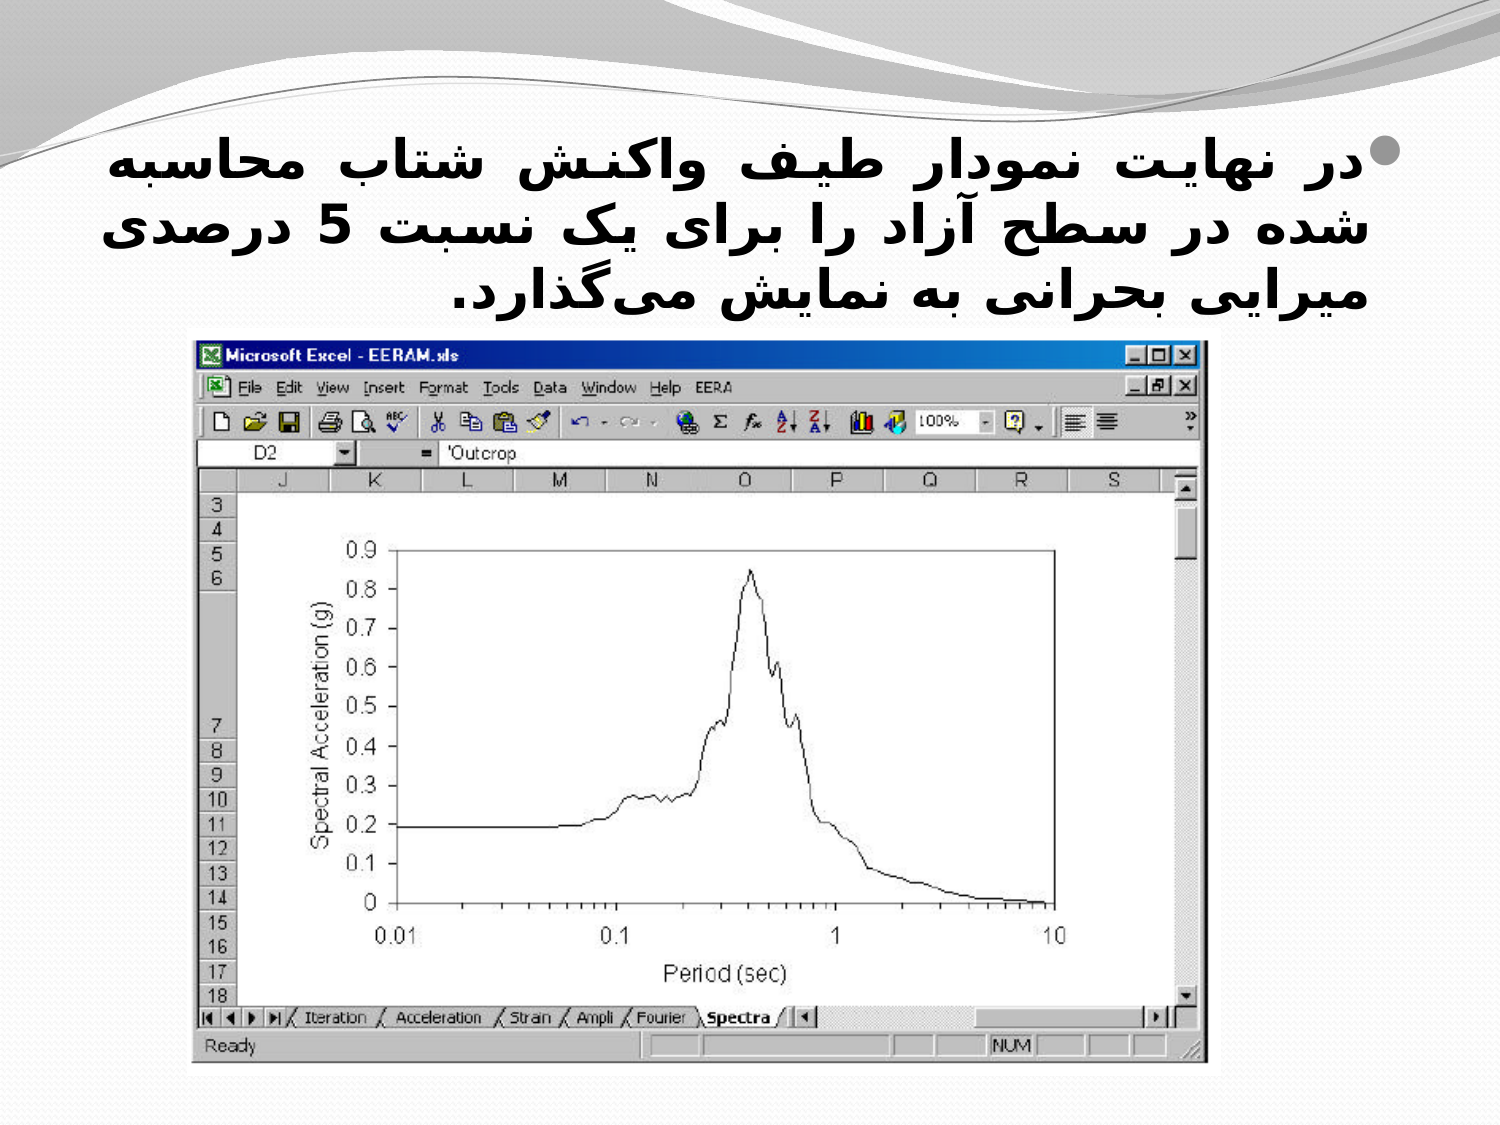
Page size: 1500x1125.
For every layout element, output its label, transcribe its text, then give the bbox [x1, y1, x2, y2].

list در نهایت نمودار طیف واکنش شتاب محاسبه شده در سطح آزاد را برای یک نسبت 5 درصدی میرایی بحرانی به نمایش می‌گذارد. [82, 117, 1432, 838]
picture [187, 327, 1222, 1076]
